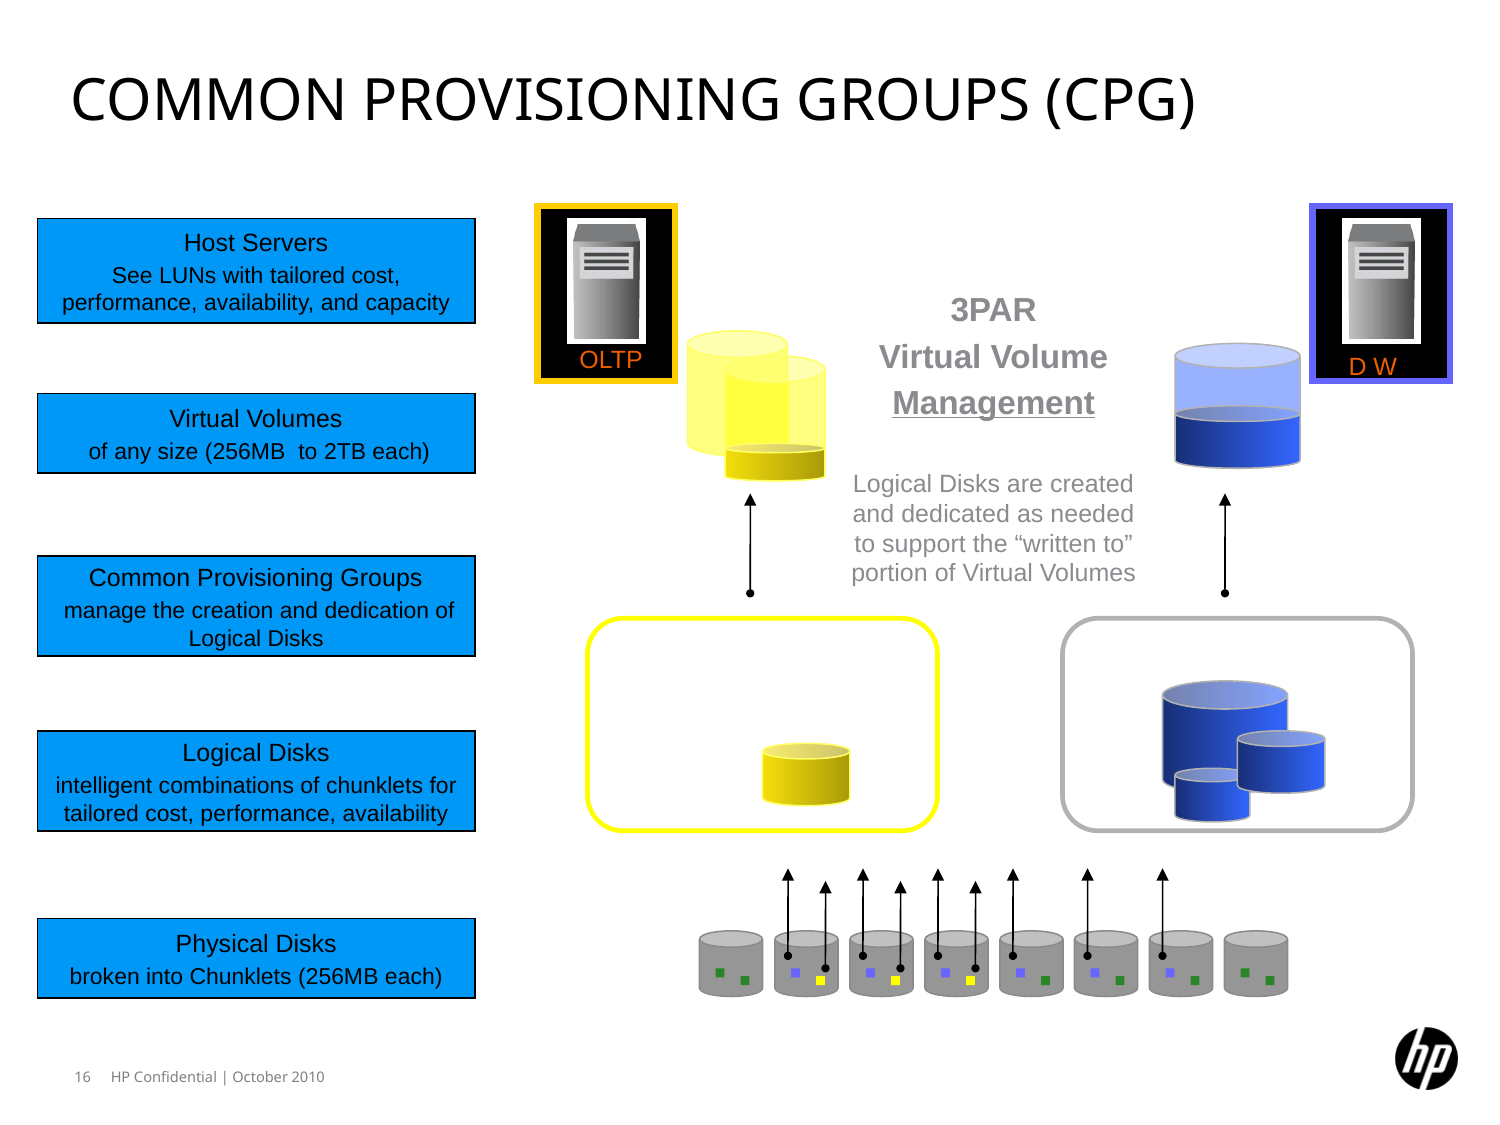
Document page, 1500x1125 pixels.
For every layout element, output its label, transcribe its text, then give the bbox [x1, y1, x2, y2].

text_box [999, 868, 1064, 997]
picture [1393, 1025, 1460, 1092]
text_box Logical Disks intelligent combinations of chunklets for tailored cost, performance, availability [37, 730, 475, 831]
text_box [1149, 868, 1213, 997]
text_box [1224, 930, 1288, 997]
text_box [725, 443, 826, 481]
text_box Virtual Volumes of any size (256MB to 2TB each) [37, 393, 475, 473]
text_box [725, 355, 826, 448]
text_box [687, 330, 788, 456]
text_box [1074, 868, 1138, 997]
title Common Provisioning Groups (CPG) [55, 55, 1451, 128]
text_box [537, 205, 676, 382]
text_box Common Provisioning Groups manage the creation and dedication of Logical Disks [37, 555, 475, 656]
text_box [1218, 493, 1232, 598]
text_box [1312, 205, 1451, 389]
text_box [1175, 405, 1301, 469]
text_box [587, 618, 938, 831]
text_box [774, 868, 839, 997]
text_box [699, 930, 763, 997]
text_box [1062, 618, 1413, 831]
text_box [1175, 343, 1301, 413]
text_box [762, 743, 850, 806]
text_box [744, 493, 757, 598]
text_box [924, 868, 989, 997]
text_box Physical Disks broken into Chunklets (256MB each) [37, 918, 475, 998]
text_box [849, 868, 914, 997]
text_box 3PAR Virtual Volume Management Logical Disks are created and dedicated as needed to support the “written to” portion of Virtual Volumes [825, 280, 1163, 581]
text_box Host Servers See LUNs with tailored cost, performance, availability, and capacity [37, 218, 475, 324]
